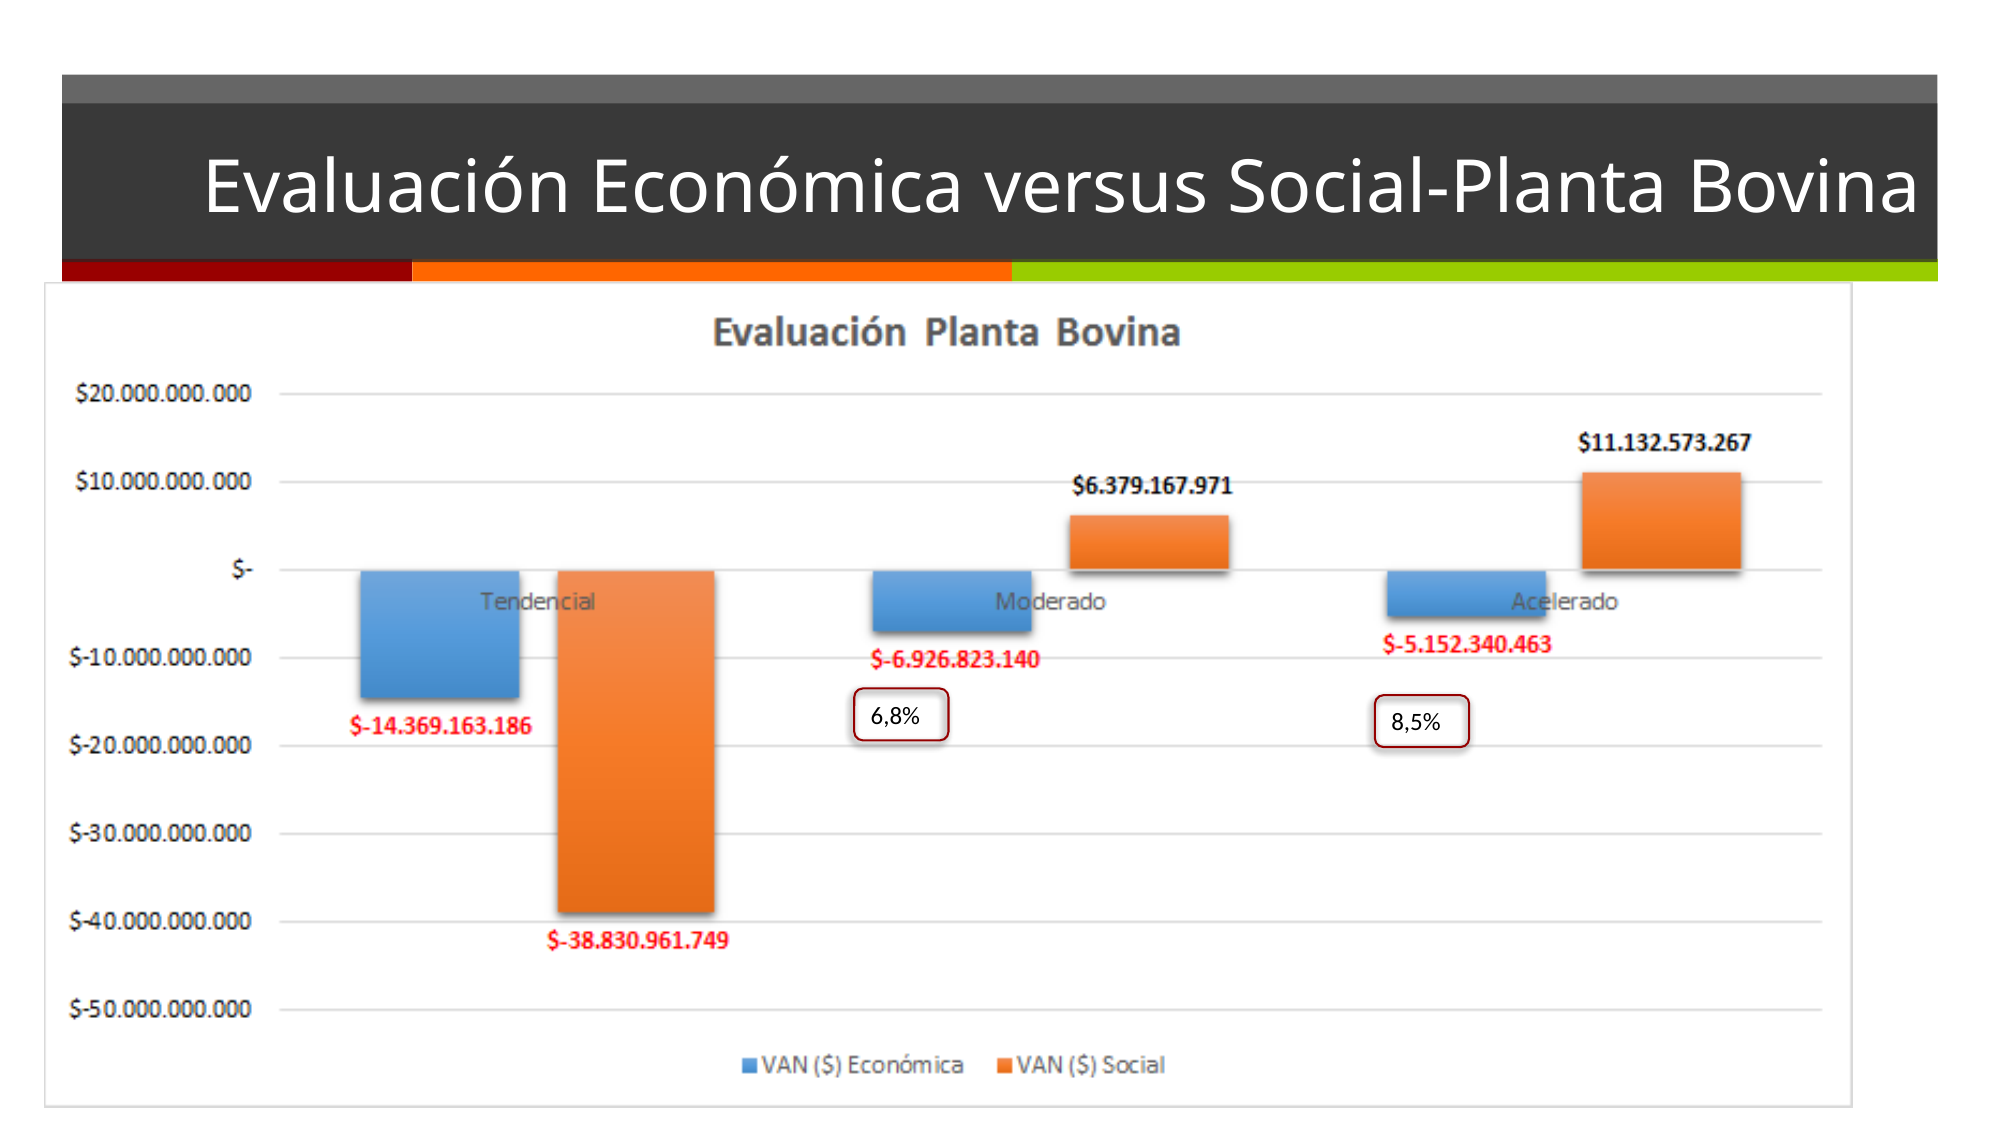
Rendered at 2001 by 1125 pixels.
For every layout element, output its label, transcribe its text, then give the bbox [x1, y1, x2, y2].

picture [43, 282, 1854, 1109]
title Evaluación Económica versus Social-Planta Bovina [62, 103, 1938, 263]
